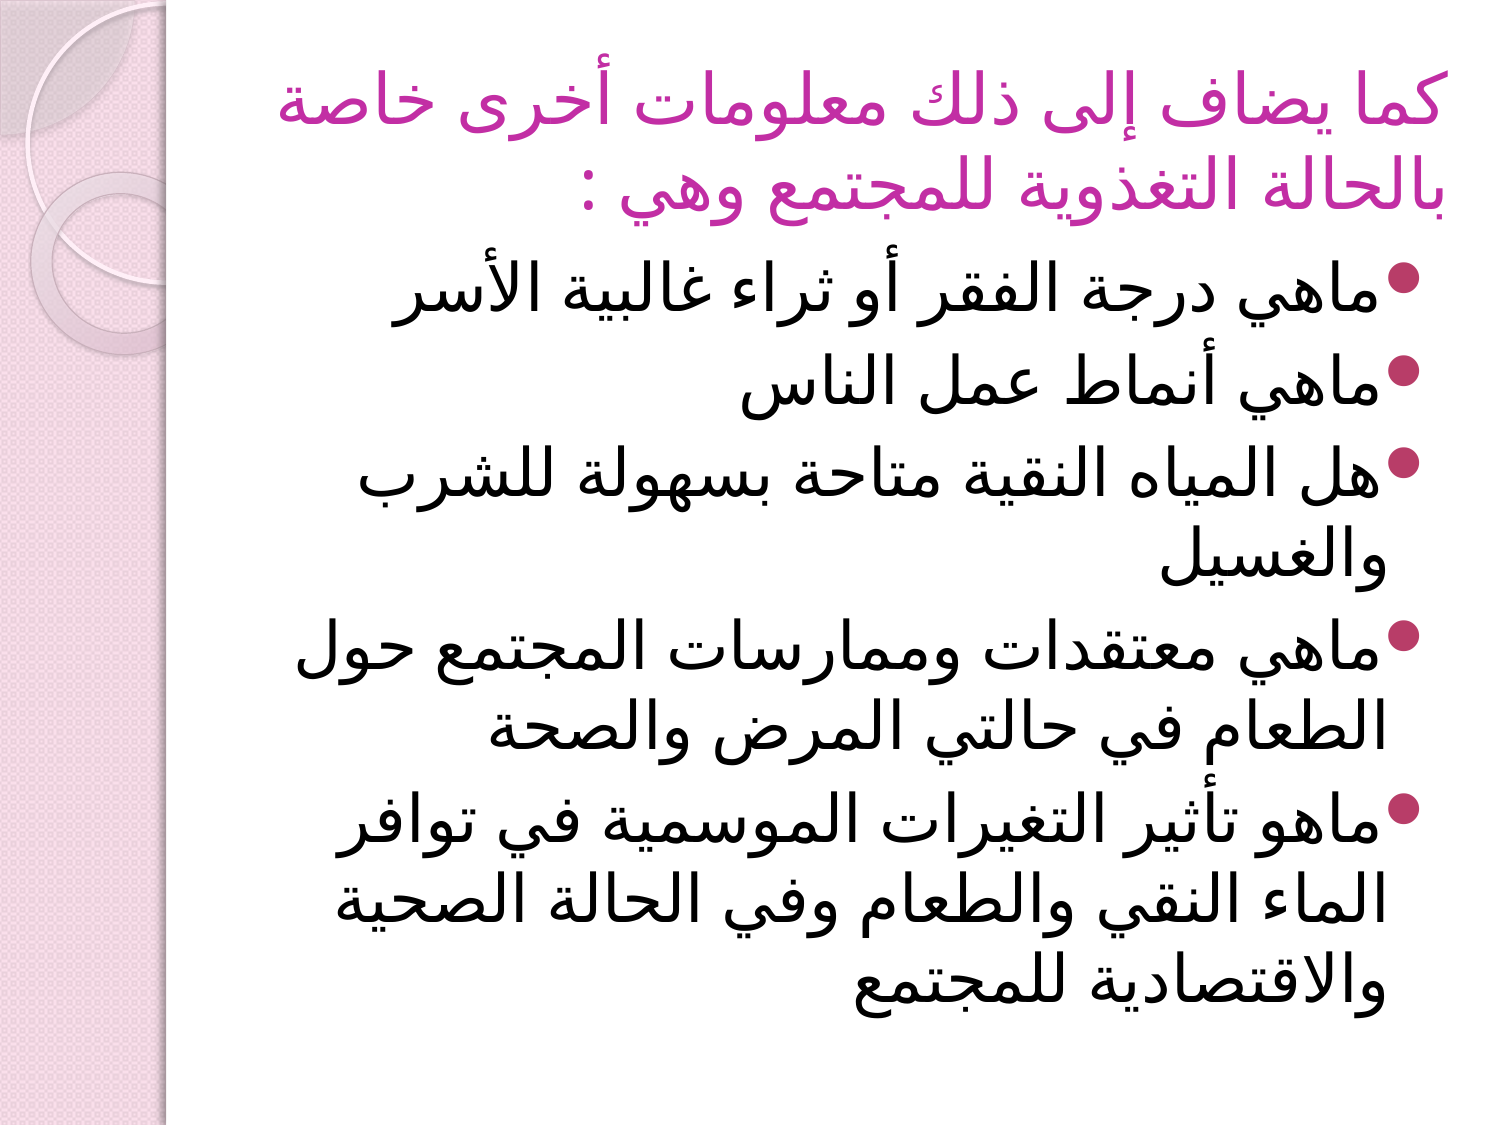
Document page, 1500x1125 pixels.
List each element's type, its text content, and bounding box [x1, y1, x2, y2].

list ماهي درجة الفقر أو ثراء غالبية الأسر ماهي أنماط عمل الناس هل المياه النقية متاحة بسهولة للشرب والغسيل ماهي معتقدات وممارسات المجتمع حول الطعام في حالتي المرض والصحة ماهو تأثير التغيرات الموسمية في توافر الماء النقي والطعام وفي الحالة الصحية والاقتصادية للمجتمع [235, 237, 1466, 1025]
title كما يضاف إلى ذلك معلومات أخرى خاصة بالحالة التغذوية للمجتمع وهي : [235, 45, 1466, 233]
